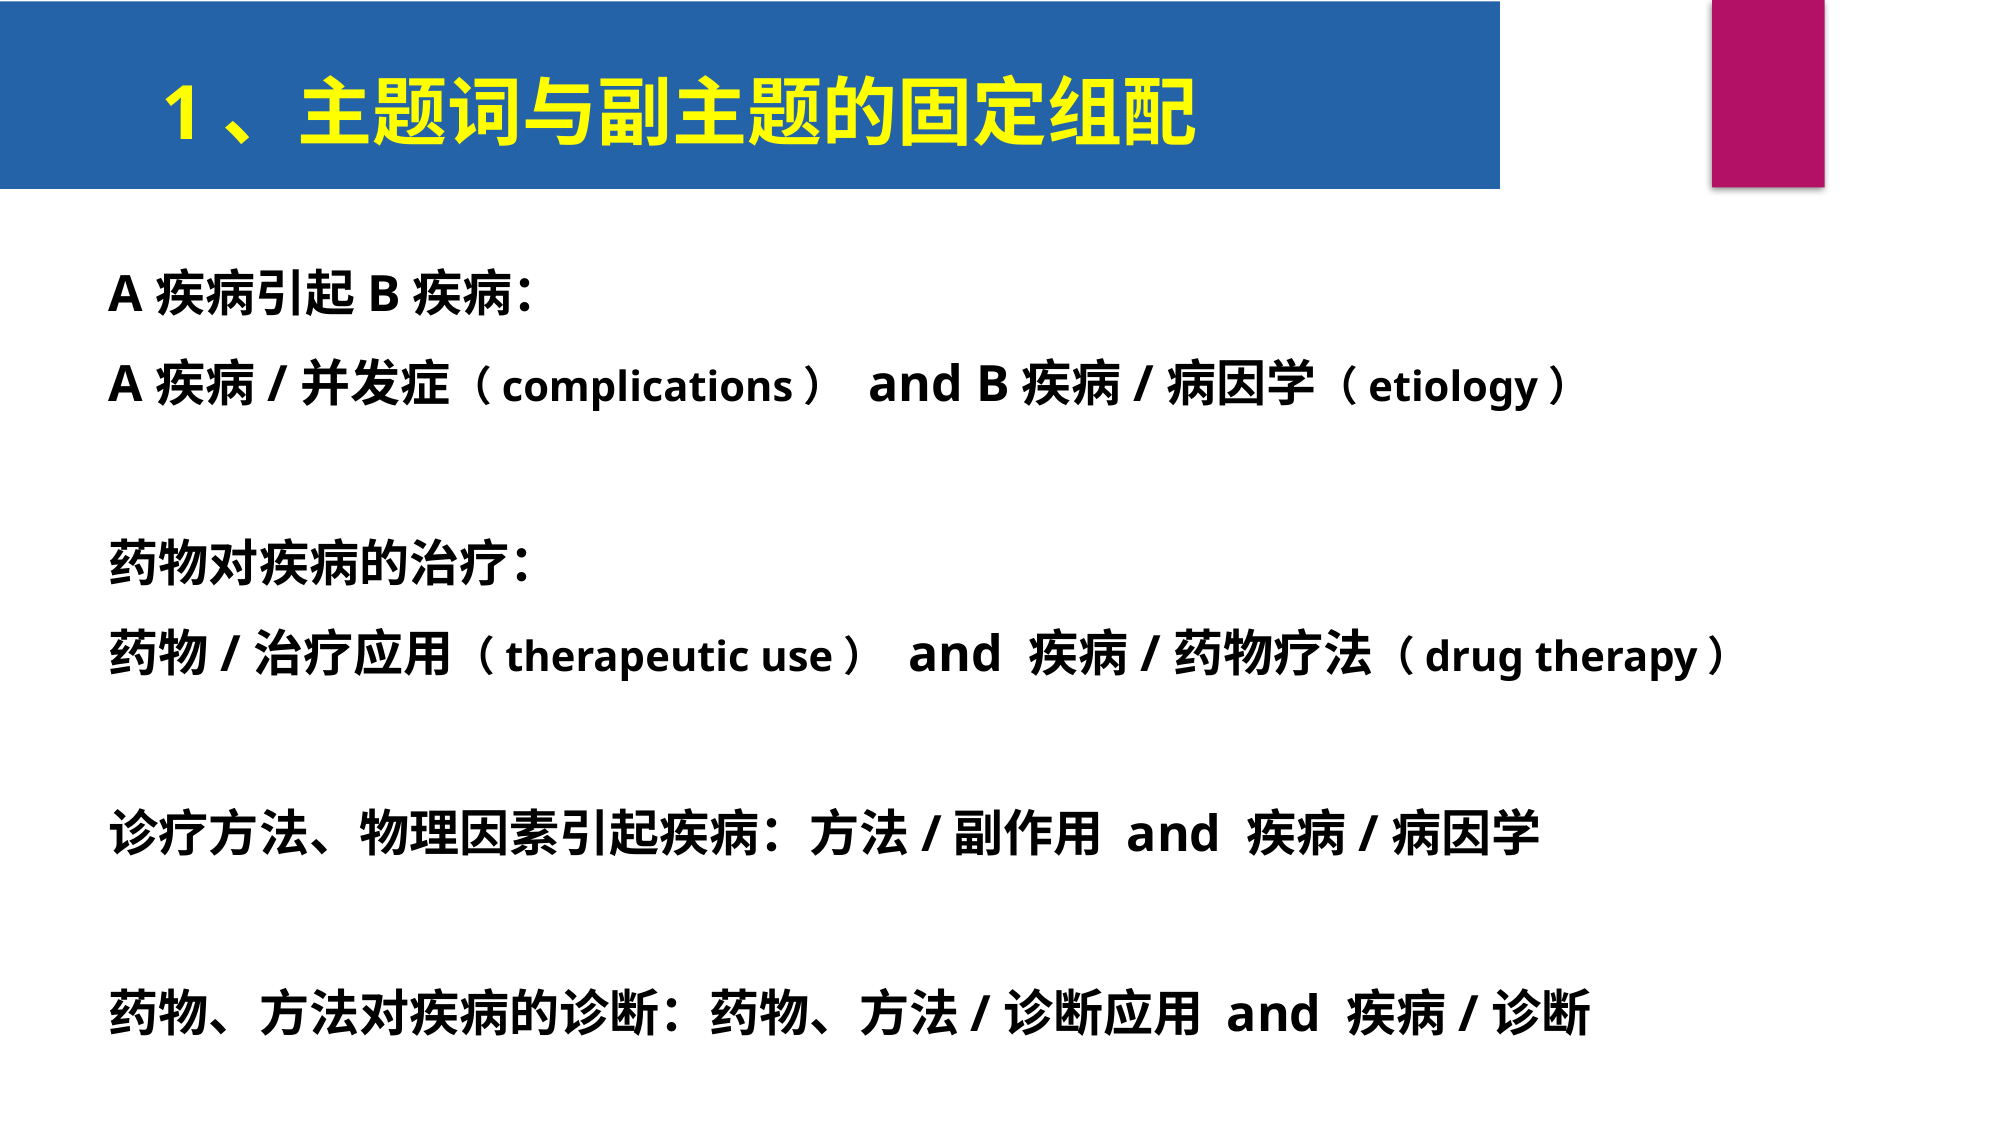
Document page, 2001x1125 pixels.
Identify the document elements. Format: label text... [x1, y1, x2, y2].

text_box 1、主题词与副主题的固定组配 [147, 12, 1455, 162]
text_box A疾病引起B疾病： A疾病/并发症（complications） and B疾病/病因学（etiology） 药物对疾病的治疗： 药物/治疗应用（therapeutic use） and 疾病/药物疗法（drug therapy） 诊疗方法、物理因素引起疾病：方法/副作用 and 疾病/病因学 药物、方法对疾病的诊断：药物、方法/诊断应用 and 疾病/诊断 [94, 224, 1773, 1050]
text_box [0, 0, 1501, 190]
